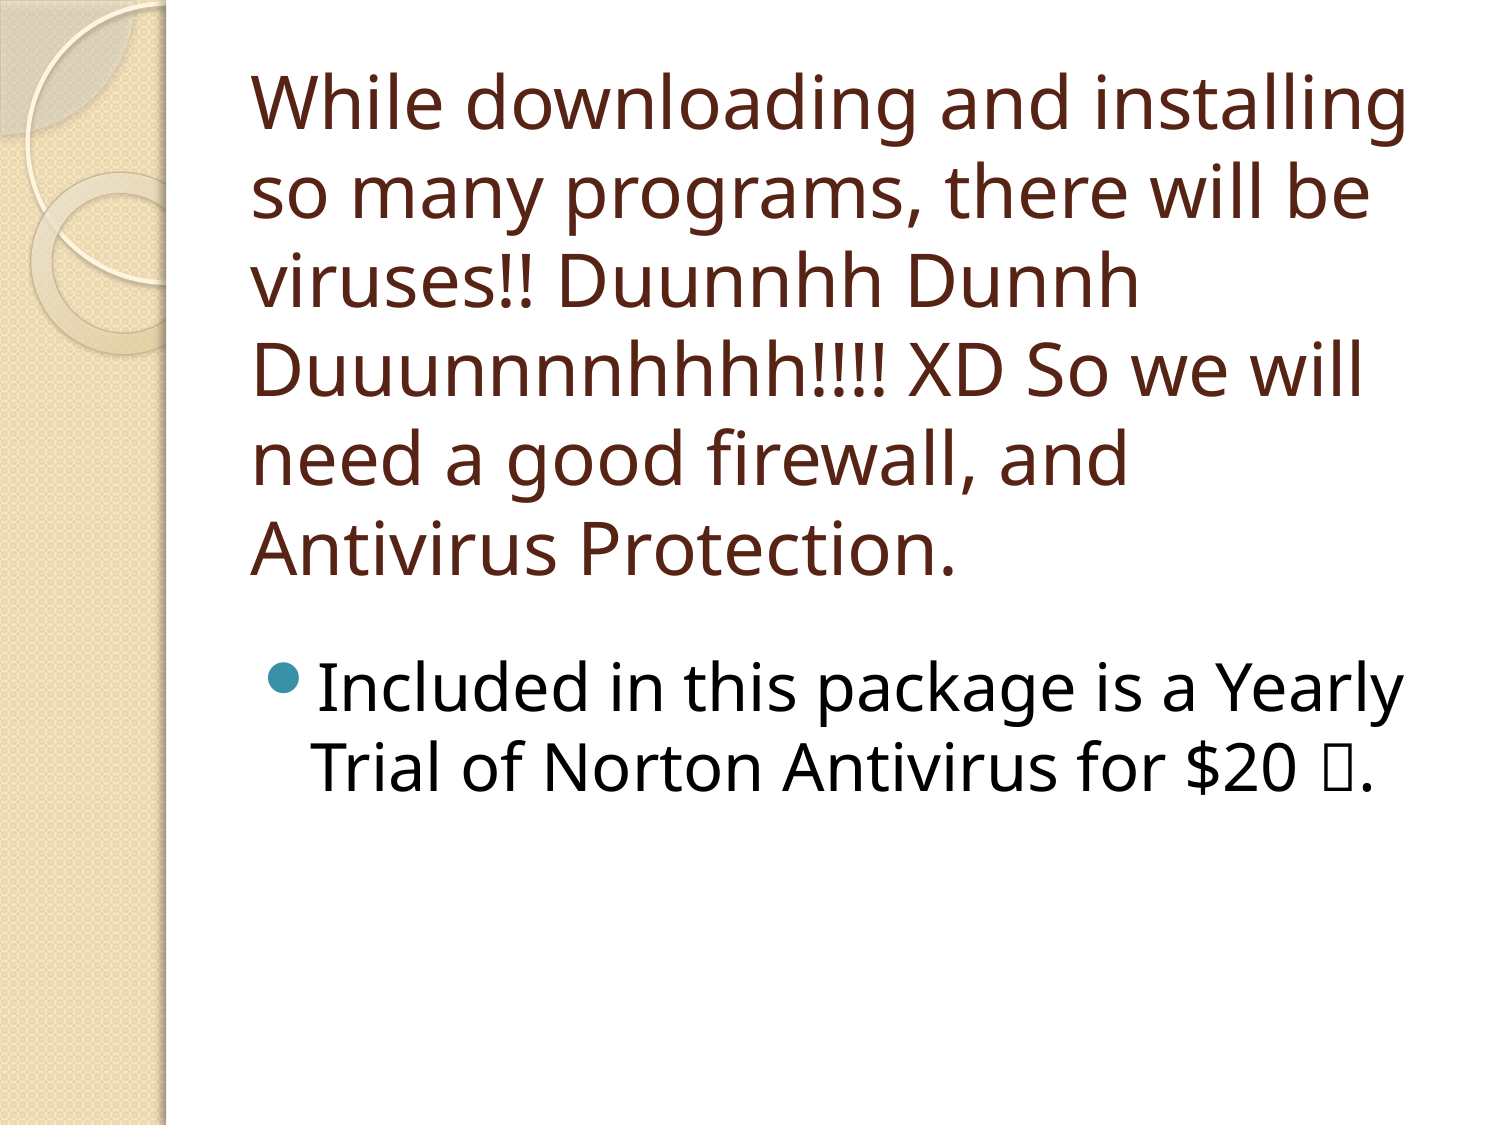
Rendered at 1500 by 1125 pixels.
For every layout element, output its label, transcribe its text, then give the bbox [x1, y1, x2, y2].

list Included in this package is a Yearly Trial of Norton Antivirus for $20 . [235, 637, 1466, 1025]
title While downloading and installing so many programs, there will be viruses!! Duunnhh Dunnh Duuunnnnhhhh!!!! XD So we will need a good firewall, and Antivirus Protection. [235, 45, 1466, 600]
